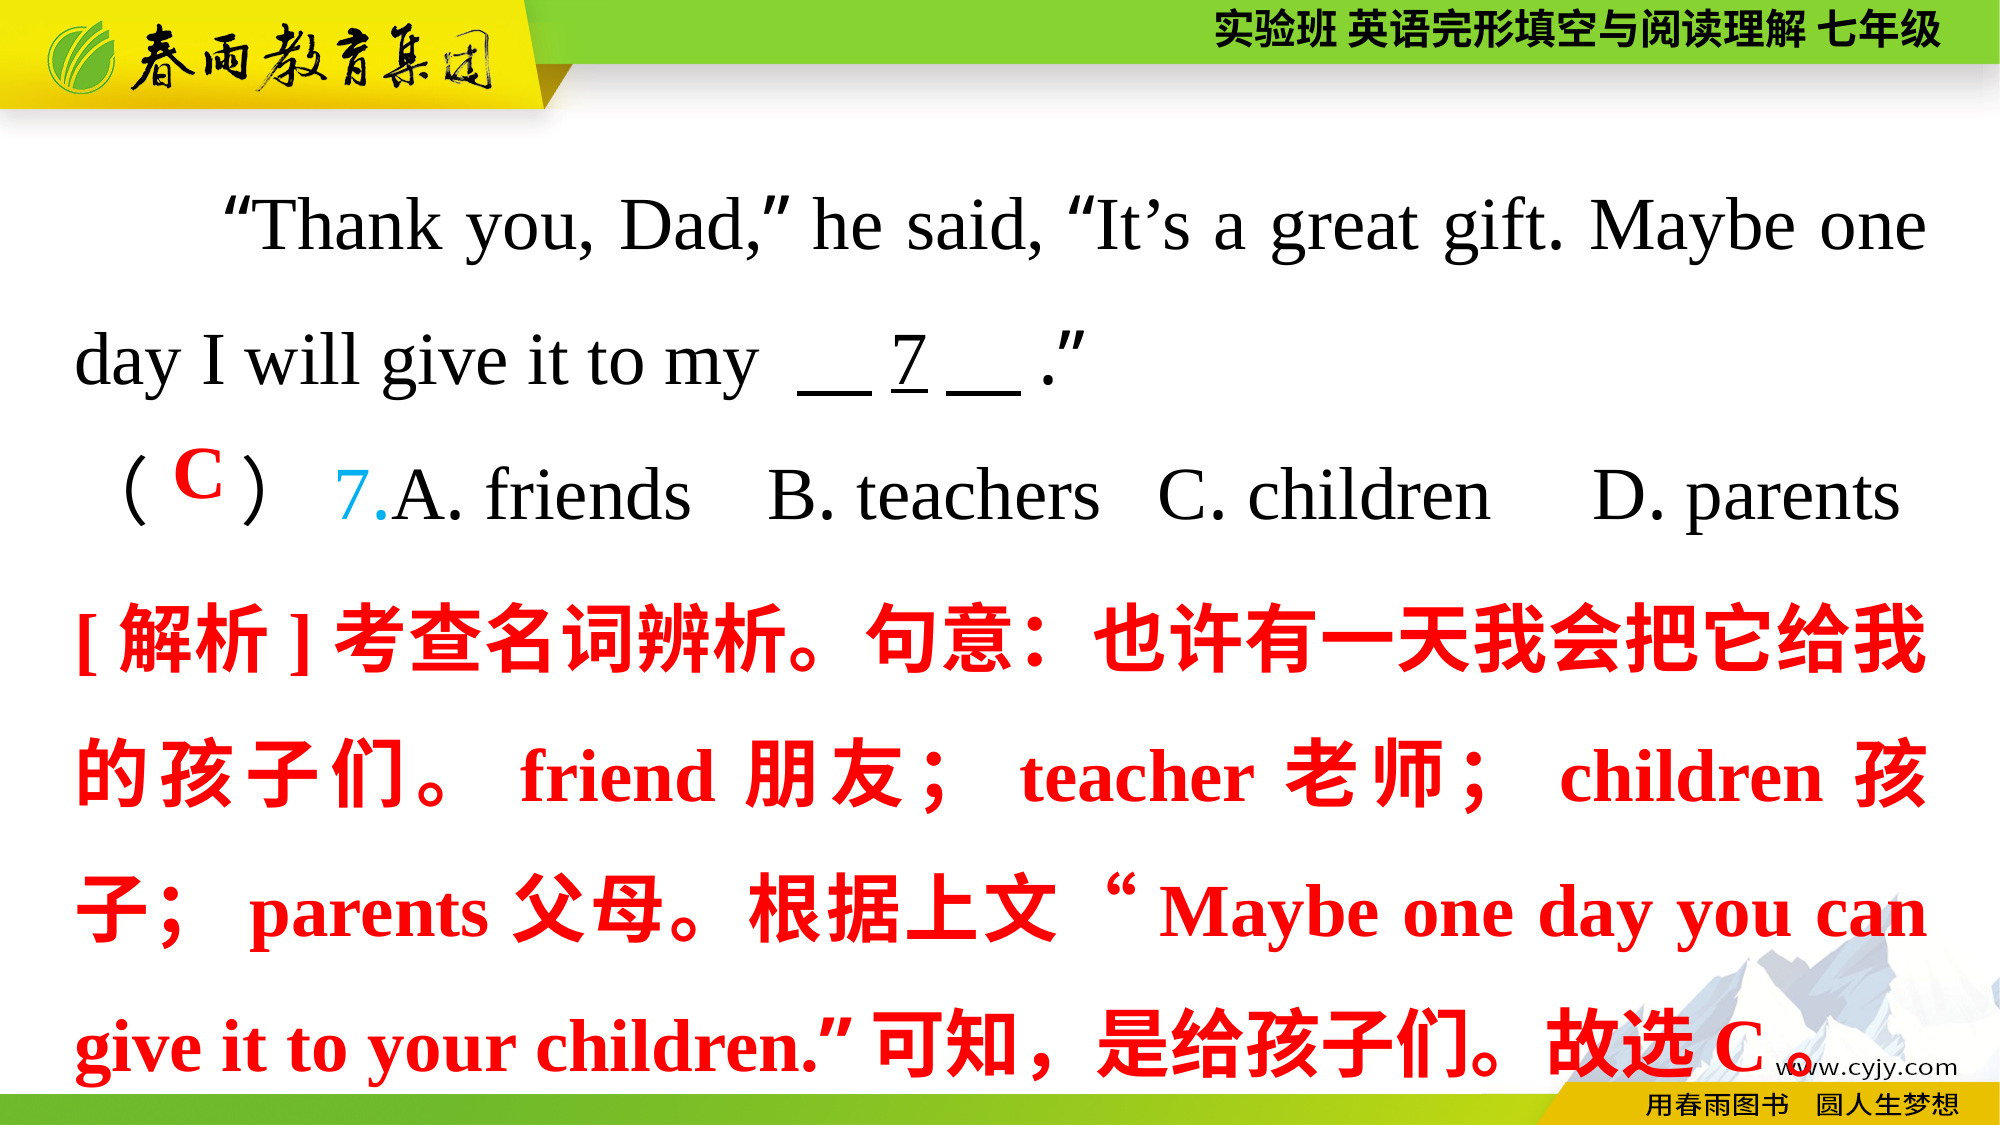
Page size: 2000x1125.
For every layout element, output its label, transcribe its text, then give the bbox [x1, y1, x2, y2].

text_box C [157, 416, 242, 522]
list “Thank you, Dad,” he said, “It’s a great gift. Maybe one day I will give it to my 7 .” （ ）7.A. friends B. teachers C. children D. parents [59, 122, 1944, 538]
text_box [解析]考查名词辨析。句意：也许有一天我会把它给我的孩子们。friend朋友；teacher老师；children孩子；parents父母。根据上文“Maybe one day you can give it to your children.”可知，是给孩子们。故选C。 [59, 538, 1944, 1094]
picture [0, 0, 2000, 1125]
